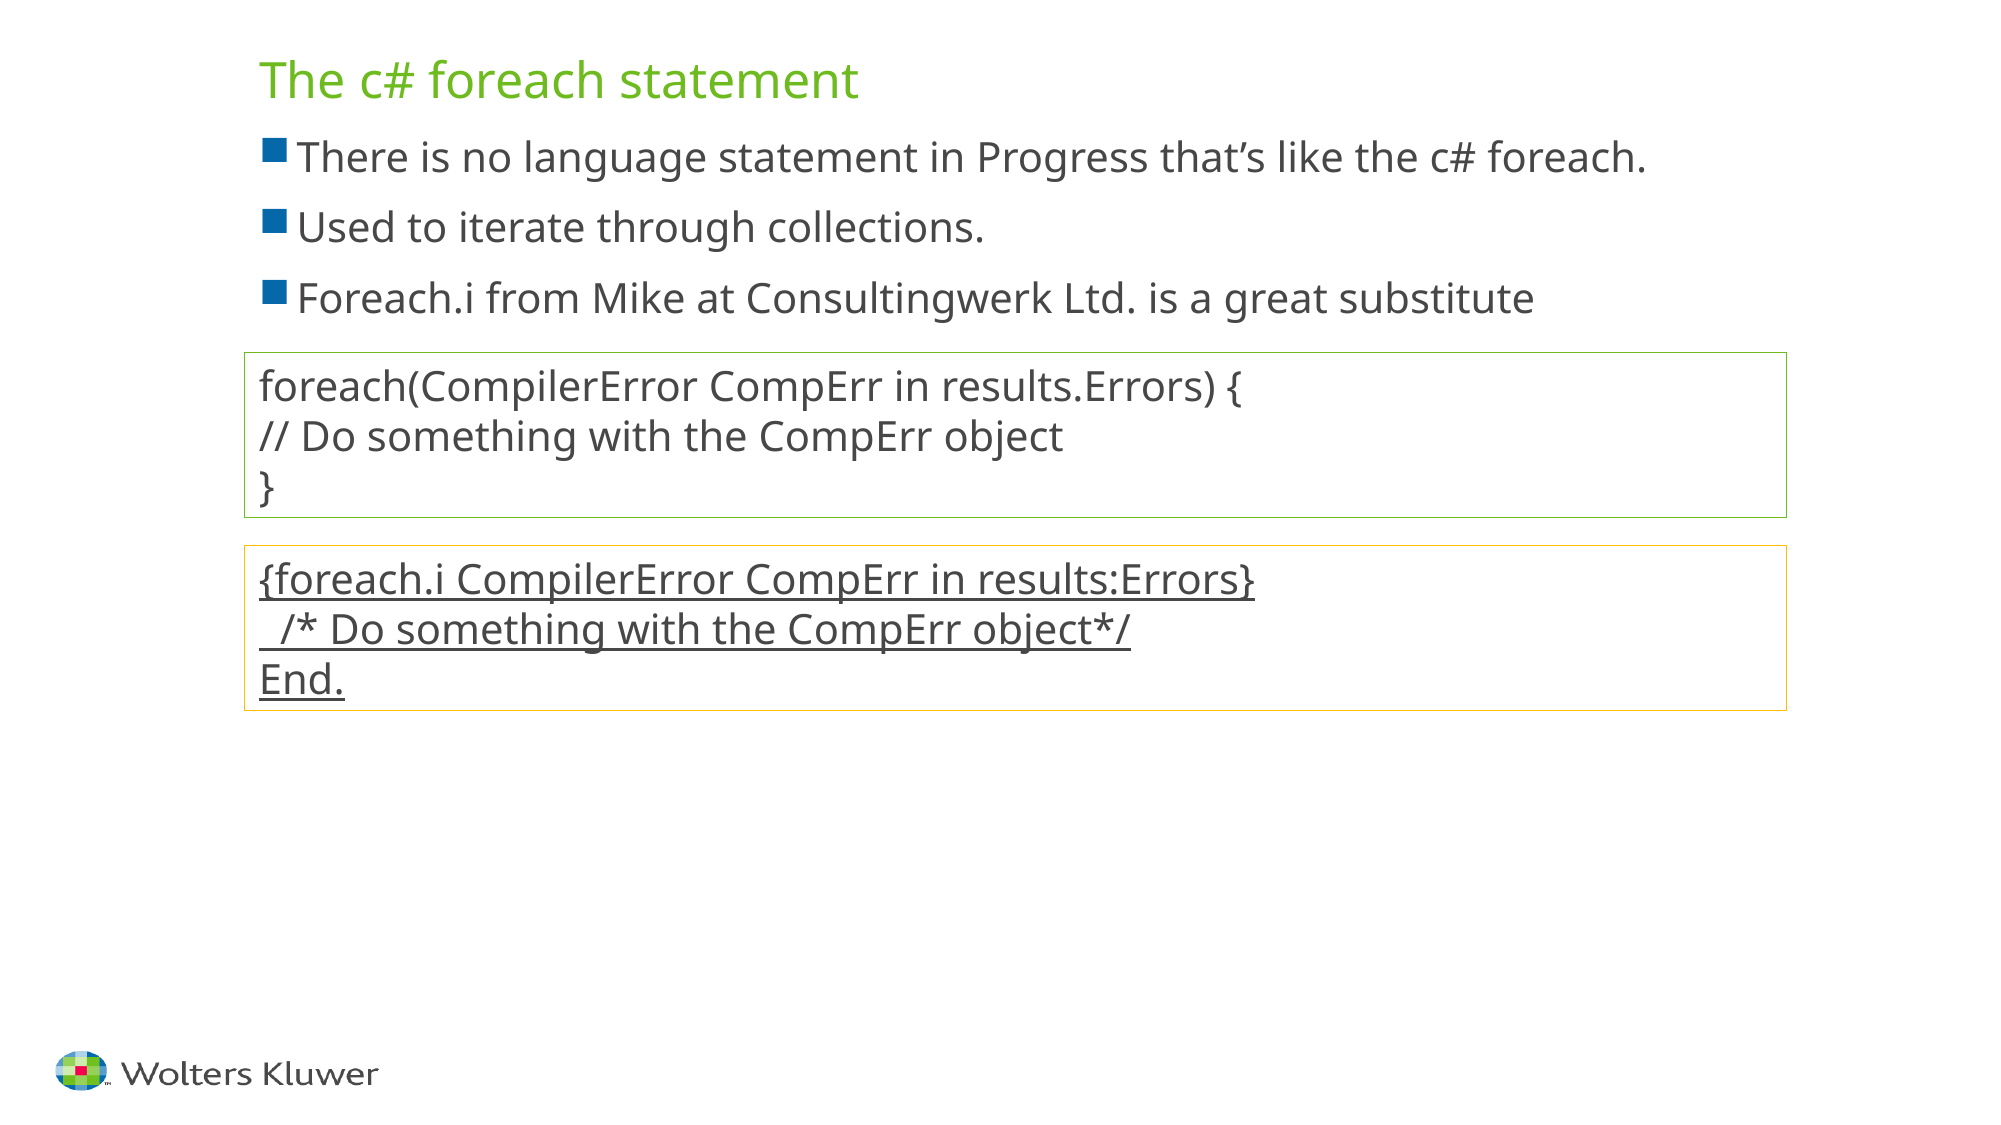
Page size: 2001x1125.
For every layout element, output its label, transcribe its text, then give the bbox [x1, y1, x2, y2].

text_box foreach(CompilerError CompErr in results.Errors) { // Do something with the CompErr object } [244, 352, 1787, 518]
list There is no language statement in Progress that’s like the c# foreach. Used to iterate through collections. Foreach.i from Mike at Consultingwerk Ltd. is a great substitute [243, 122, 1695, 310]
text_box {foreach.i CompilerError CompErr in results:Errors} /* Do something with the CompErr object*/ End. [244, 545, 1787, 711]
title The c# foreach statement [243, 40, 1695, 117]
